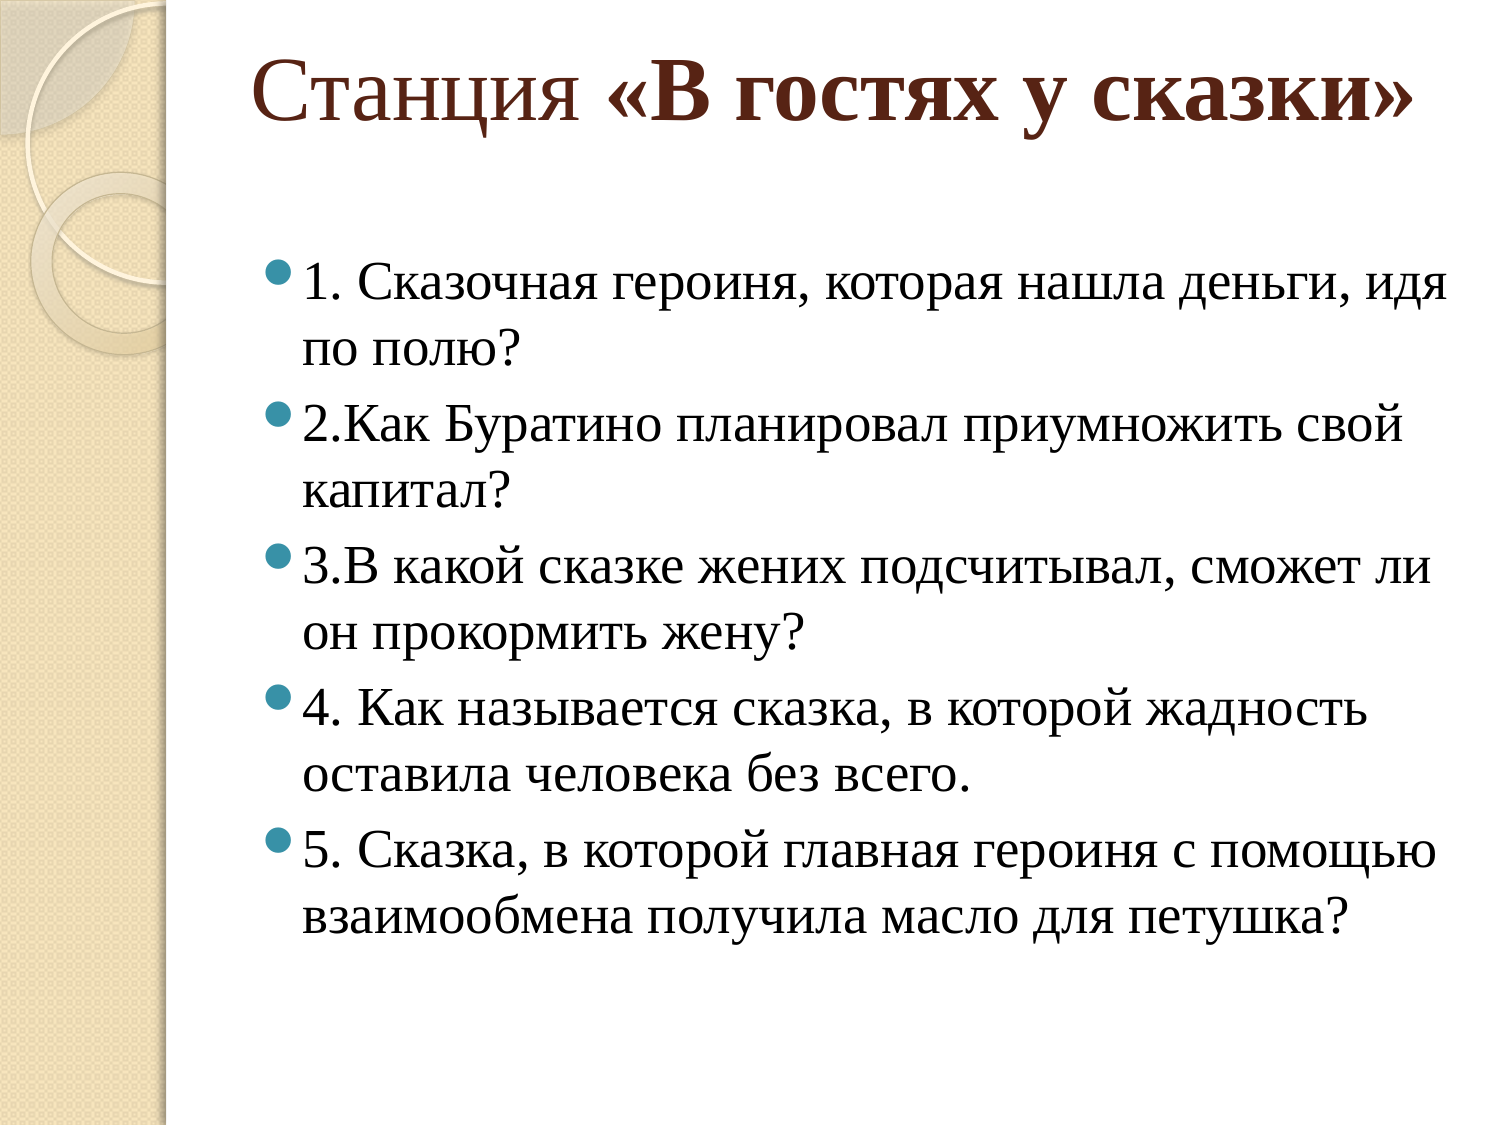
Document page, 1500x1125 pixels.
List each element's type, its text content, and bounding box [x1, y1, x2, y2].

title Станция «В гостях у сказки» [235, 45, 1466, 233]
list 1. Сказочная героиня, которая нашла деньги, идя по полю? 2.Как Буратино планировал приумножить свой капитал? 3.В какой сказке жених подсчитывал, сможет ли он прокормить жену? 4. Как называется сказка, в которой жадность оставила человека без всего. 5. Сказка, в которой главная героиня с помощью взаимообмена получила масло для петушка? [235, 237, 1466, 1025]
